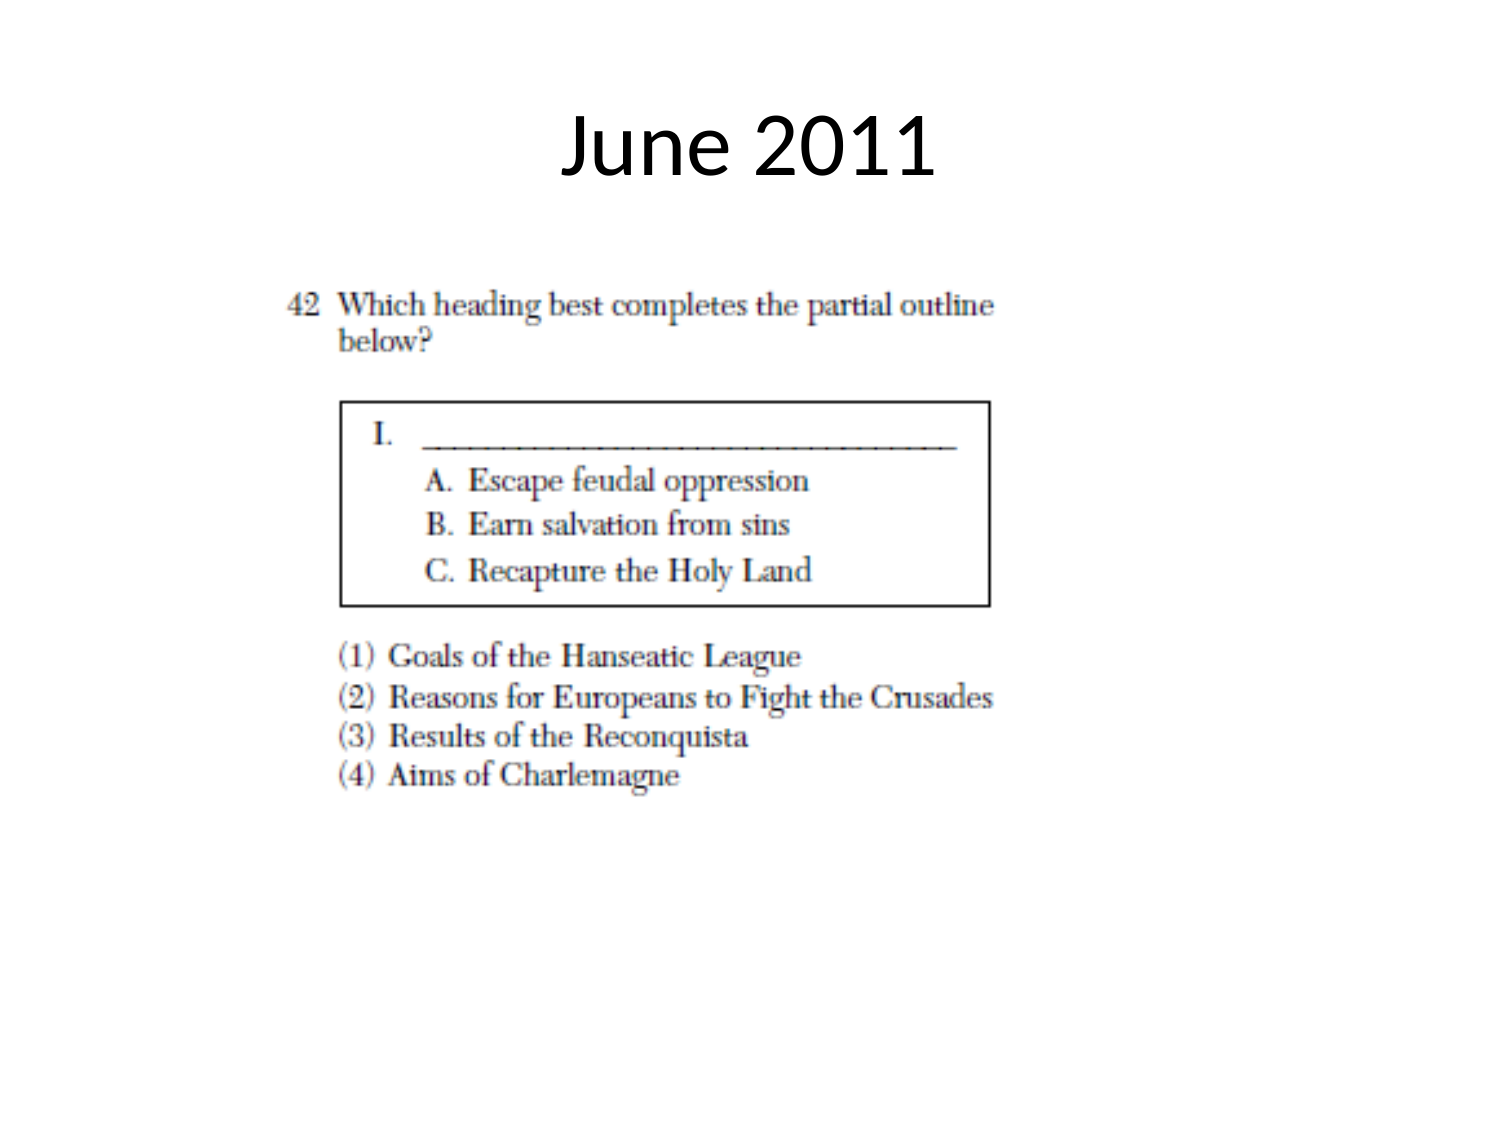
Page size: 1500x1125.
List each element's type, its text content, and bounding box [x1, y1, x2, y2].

picture [268, 262, 1064, 913]
title June 2011 [75, 45, 1425, 233]
